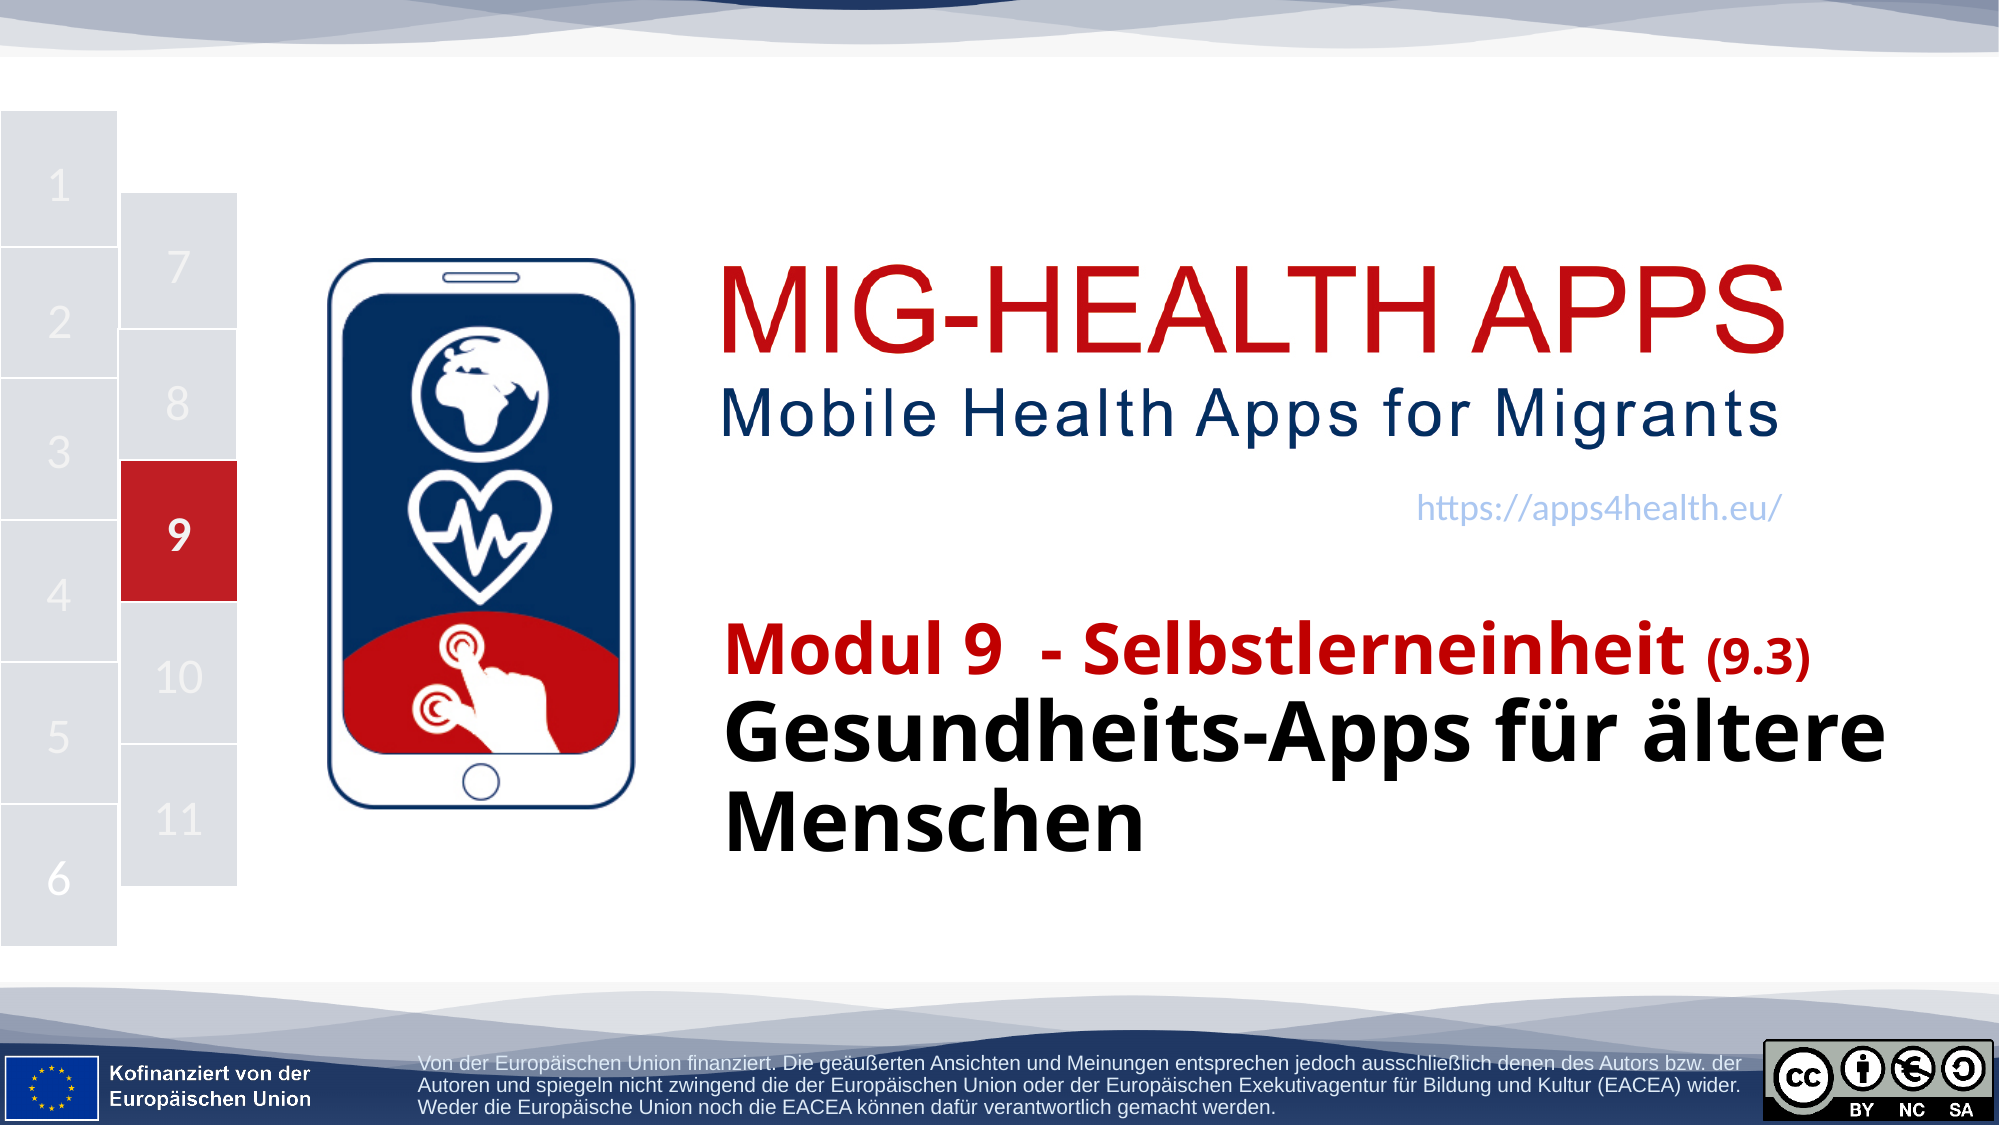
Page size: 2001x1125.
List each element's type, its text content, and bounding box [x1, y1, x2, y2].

text_box 5 [0, 661, 119, 803]
text_box Modul 9 - Selbstlerneinheit (9.3) Gesundheits-Apps für ältere Menschen [707, 576, 1906, 908]
text_box https://apps4health.eu/ [797, 475, 1798, 536]
picture [706, 186, 1784, 528]
text_box 4 [0, 519, 119, 661]
text_box 9 [118, 459, 239, 603]
text_box 8 [117, 328, 238, 473]
text_box 7 [119, 191, 239, 336]
text_box 10 [119, 601, 239, 743]
text_box 11 [119, 743, 239, 888]
picture [0, 982, 1999, 1125]
text_box 2 [0, 246, 119, 377]
picture [327, 258, 636, 811]
text_box 1 [0, 109, 119, 246]
text_box 6 [0, 803, 120, 948]
text_box 3 [0, 377, 118, 519]
picture [0, 0, 1999, 57]
